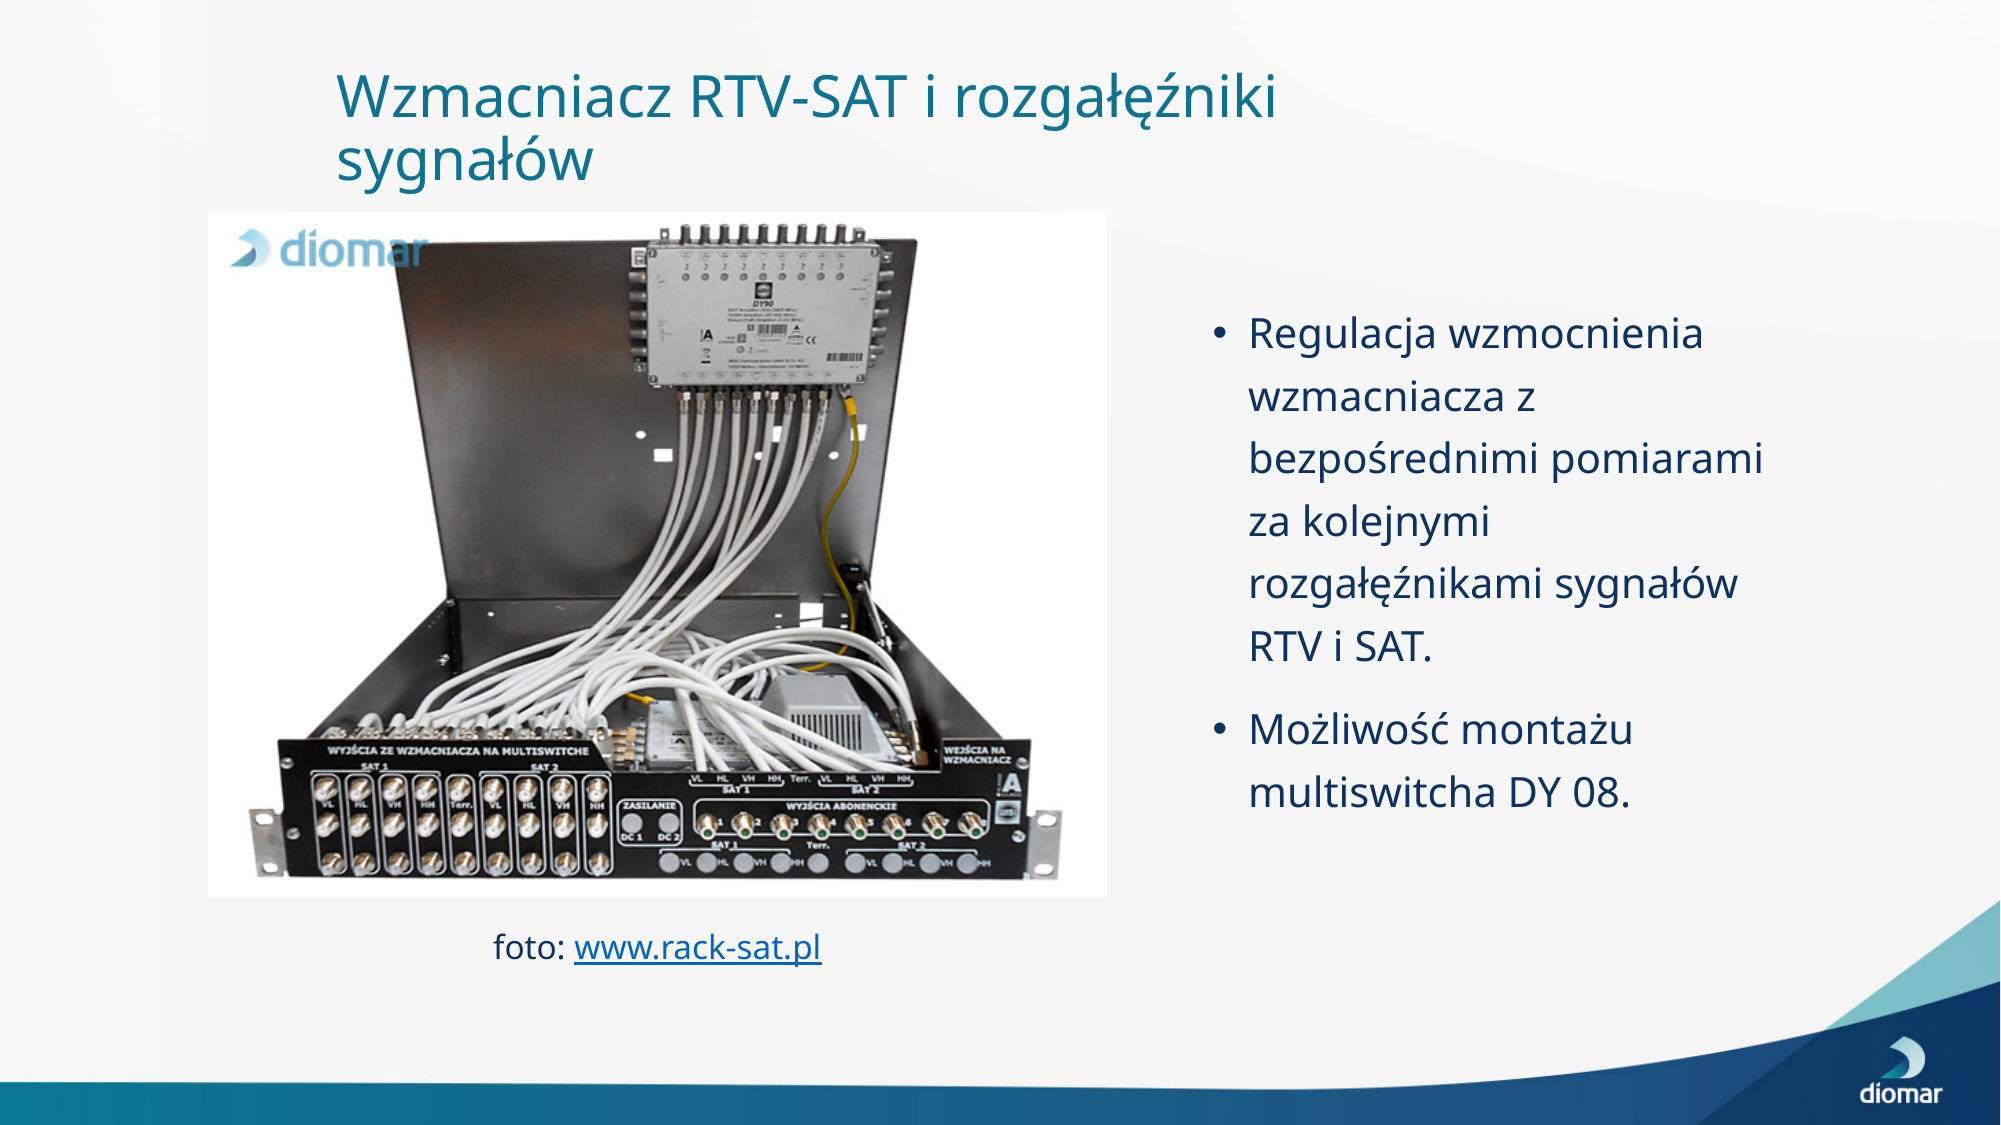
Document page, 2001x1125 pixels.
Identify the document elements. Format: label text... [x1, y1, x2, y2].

picture [0, 0, 2001, 1125]
text_box foto: www.rack-sat.pl [272, 897, 1043, 986]
title Wzmacniacz RTV-SAT i rozgałęźniki sygnałów [321, 83, 1547, 177]
text_box Regulacja wzmocnienia wzmacniacza z bezpośrednimi pomiarami za kolejnymi rozgałęźnikami sygnałów RTV i SAT. Możliwość montażu multiswitcha DY 08. [1197, 287, 1793, 822]
